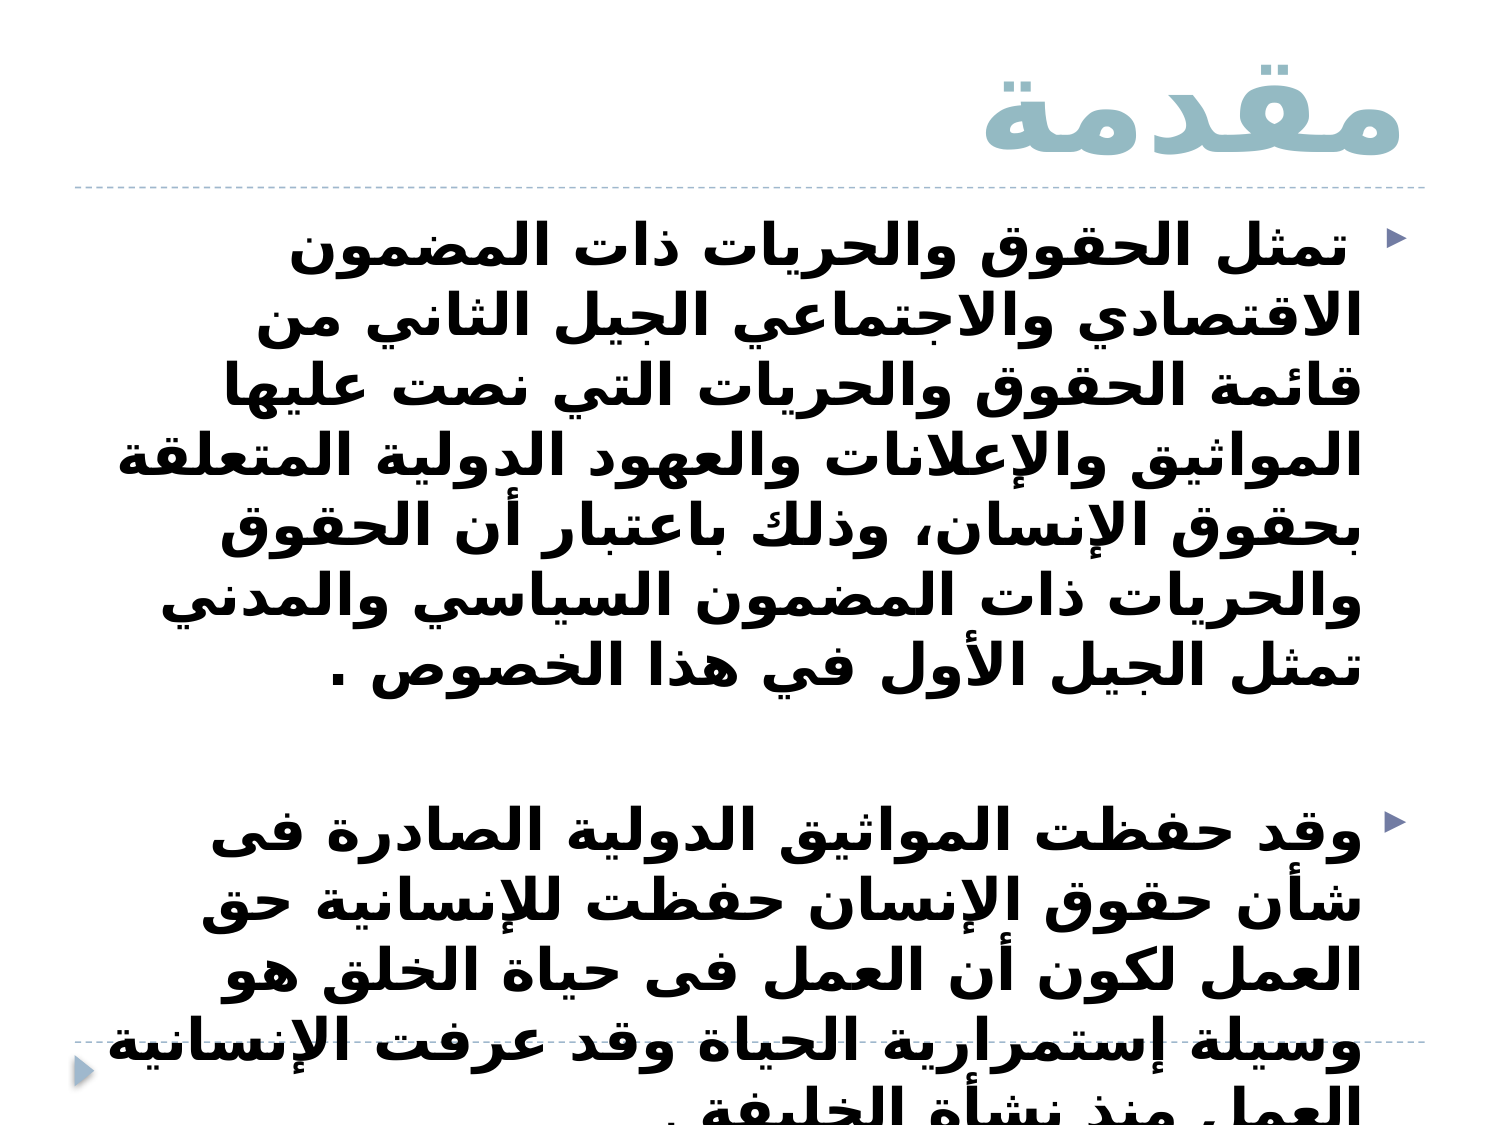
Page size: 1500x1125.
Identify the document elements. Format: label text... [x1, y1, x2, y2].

list تمثل الحقوق والحريات ذات المضمون الاقتصادي والاجتماعي الجيل الثاني من قائمة الحقوق والحريات التي نصت عليها المواثيق والإعلانات والعهود الدولية المتعلقة بحقوق الإنسان، وذلك باعتبار أن الحقوق والحريات ذات المضمون السياسي والمدني تمثل الجيل الأول في هذا الخصوص . وقد حفظت المواثيق الدولية الصادرة فى شأن حقوق الإنسان حفظت للإنسانية حق العمل لكون أن العمل فى حياة الخلق هو وسيلة إستمرارية الحياة وقد عرفت الإنسانية العمل منذ نشأة الخليفة . [75, 200, 1425, 1010]
title مقدمة [75, 24, 1425, 188]
